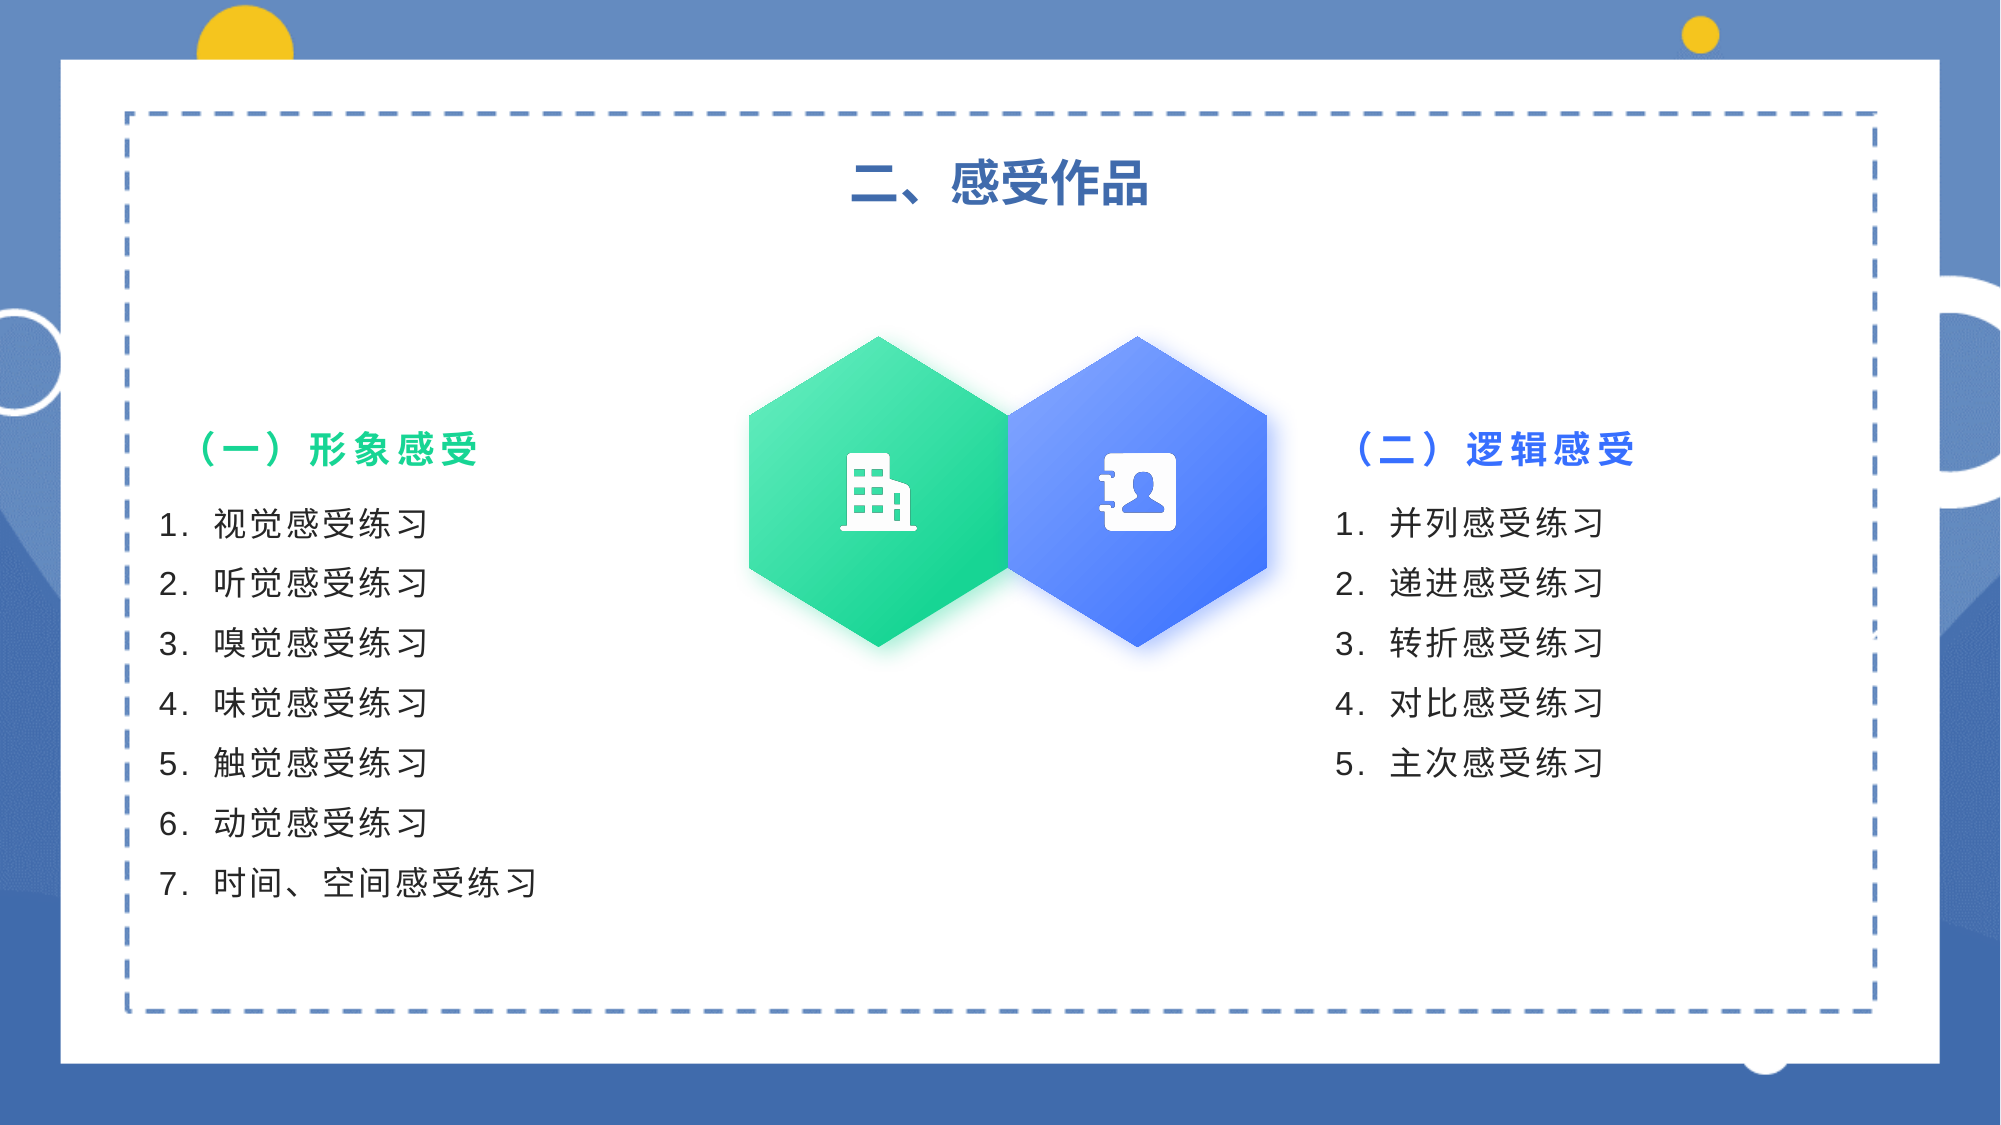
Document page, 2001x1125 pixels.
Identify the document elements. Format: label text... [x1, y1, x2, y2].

text_box （一）形象感受 [163, 396, 689, 472]
text_box [748, 335, 1007, 649]
text_box [1006, 335, 1268, 649]
text_box （二）逻辑感受 [1320, 396, 1728, 472]
text_box 1. 并列感受练习 2. 递进感受练习 3. 转折感受练习 4. 对比感受练习 5. 主次感受练习 [1320, 474, 1866, 847]
text_box 二、感受作品 [835, 144, 1165, 220]
text_box 1. 视觉感受练习 2. 听觉感受练习 3. 嗅觉感受练习 4. 味觉感受练习 5. 触觉感受练习 6. 动觉感受练习 7. 时间、空间感受练习 [144, 474, 689, 930]
picture [0, 0, 2001, 1125]
